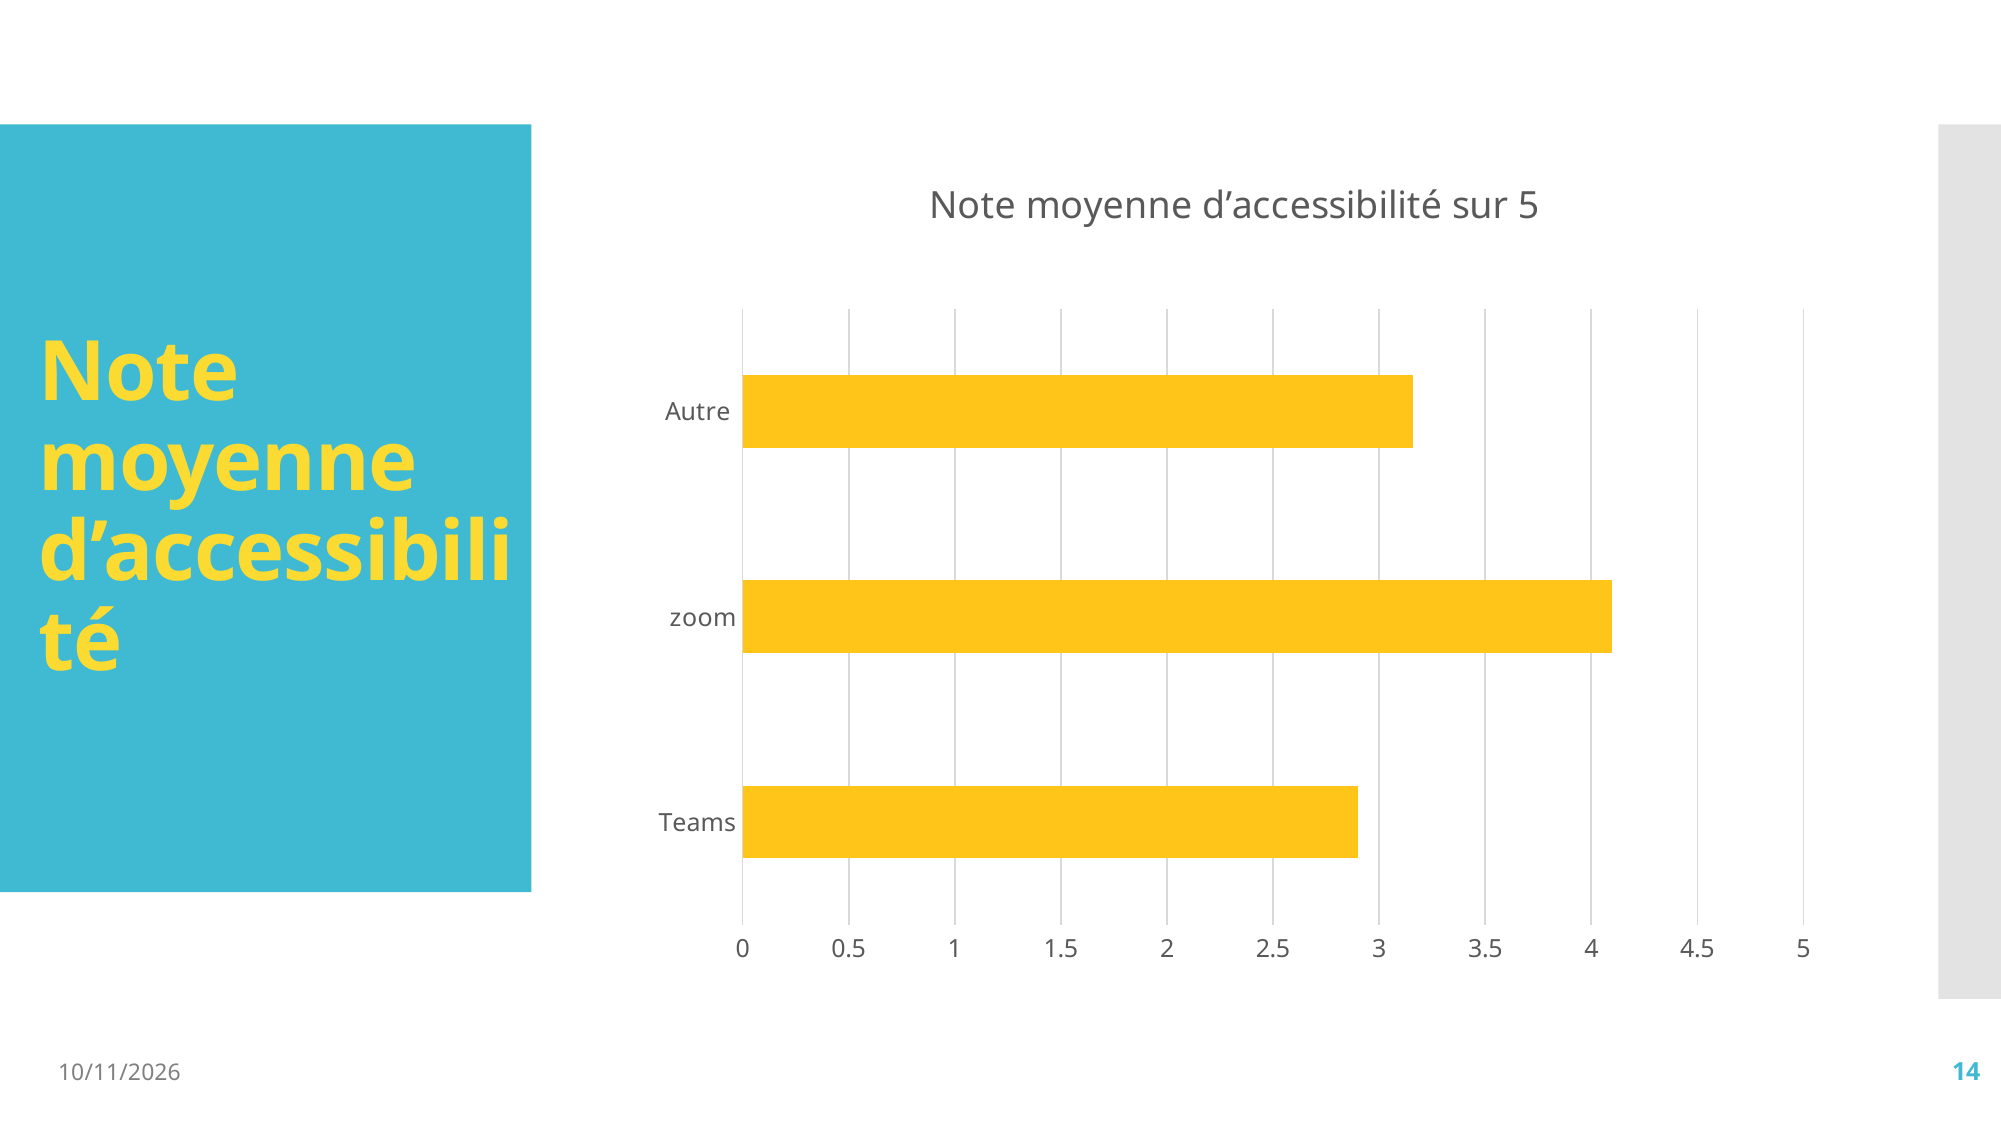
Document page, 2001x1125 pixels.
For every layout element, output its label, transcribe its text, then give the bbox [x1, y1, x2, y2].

chart [634, 141, 1835, 982]
title Note moyenne d’accessibilité [23, 130, 533, 886]
slide_number 14 [1744, 1042, 1996, 1103]
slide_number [43, 1042, 493, 1103]
